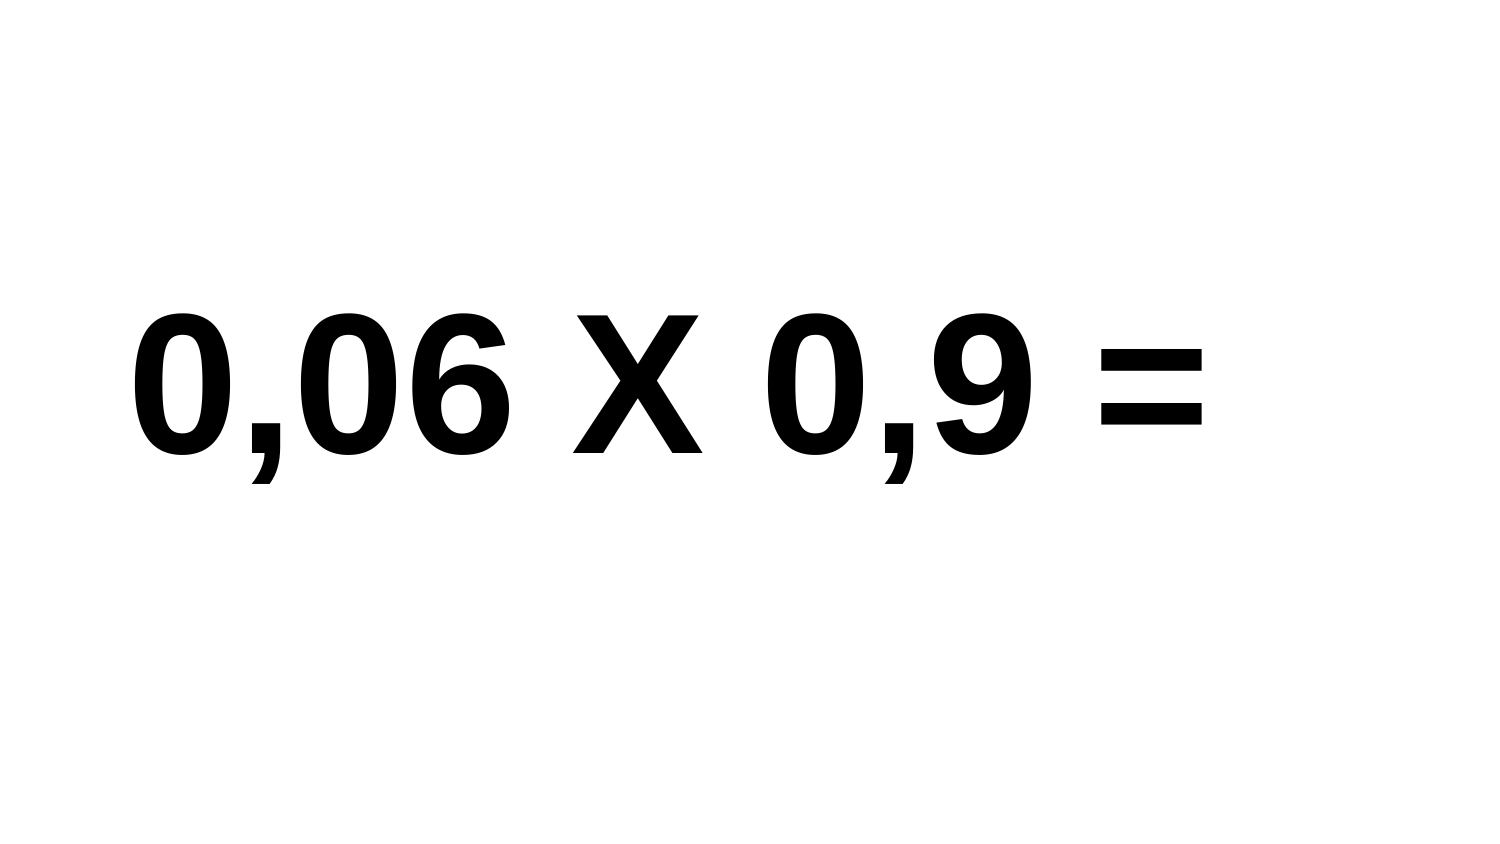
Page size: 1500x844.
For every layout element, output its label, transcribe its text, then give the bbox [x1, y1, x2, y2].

text_box 0,06 X 0,9 = [112, 318, 1388, 509]
